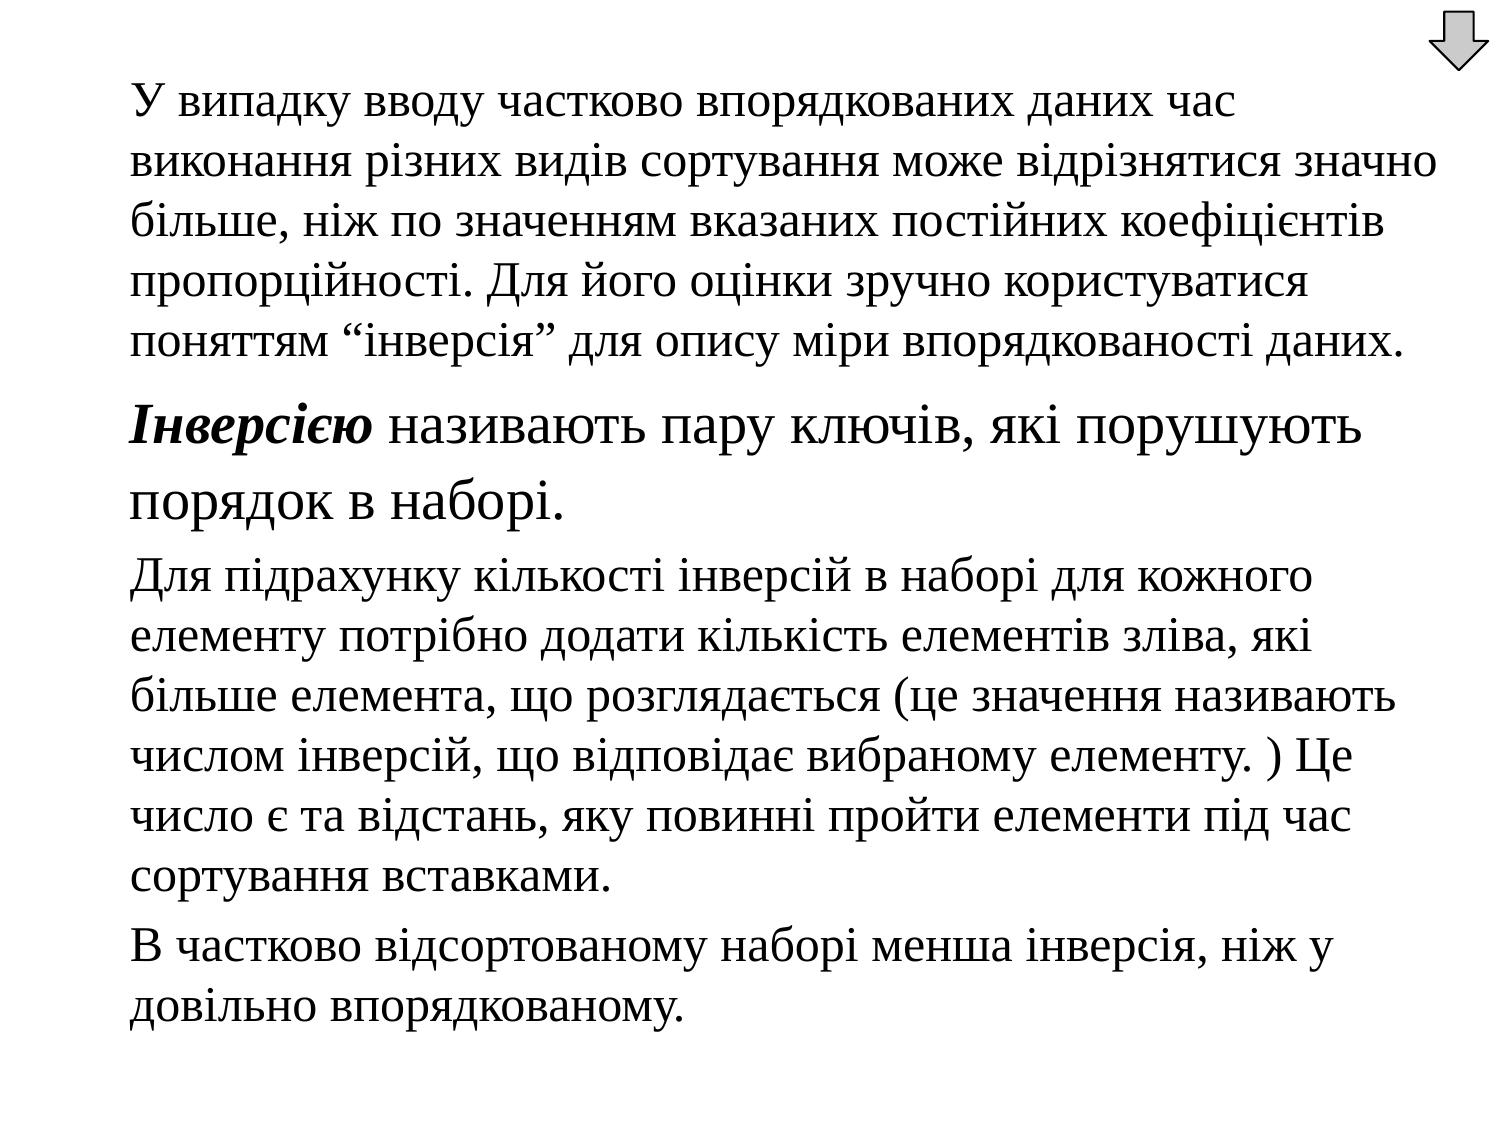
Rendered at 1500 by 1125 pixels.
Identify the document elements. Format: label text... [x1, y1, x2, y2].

text_box [1429, 11, 1489, 71]
list У випадку вводу частково впорядкованих даних час виконання різних видів сортування може відрізнятися значно більше, ніж по значенням вказаних постійних коефіцієнтів пропорційності. Для його оцінки зручно користуватися поняттям “інверсія” для опису міри впорядкованості даних. Інверсією називають пару ключів, які порушують порядок в наборі. Для підрахунку кількості інверсій в наборі для кожного елементу потрібно додати кількість елементів зліва, які більше елемента, що розглядається (це значення називають числом інверсій, що відповідає вибраному елементу. ) Це число є та відстань, яку повинні пройти елементи під час сортування вставками. В частково відсортованому наборі менша інверсія, ніж у довільно впорядкованому. [0, 58, 1500, 1125]
